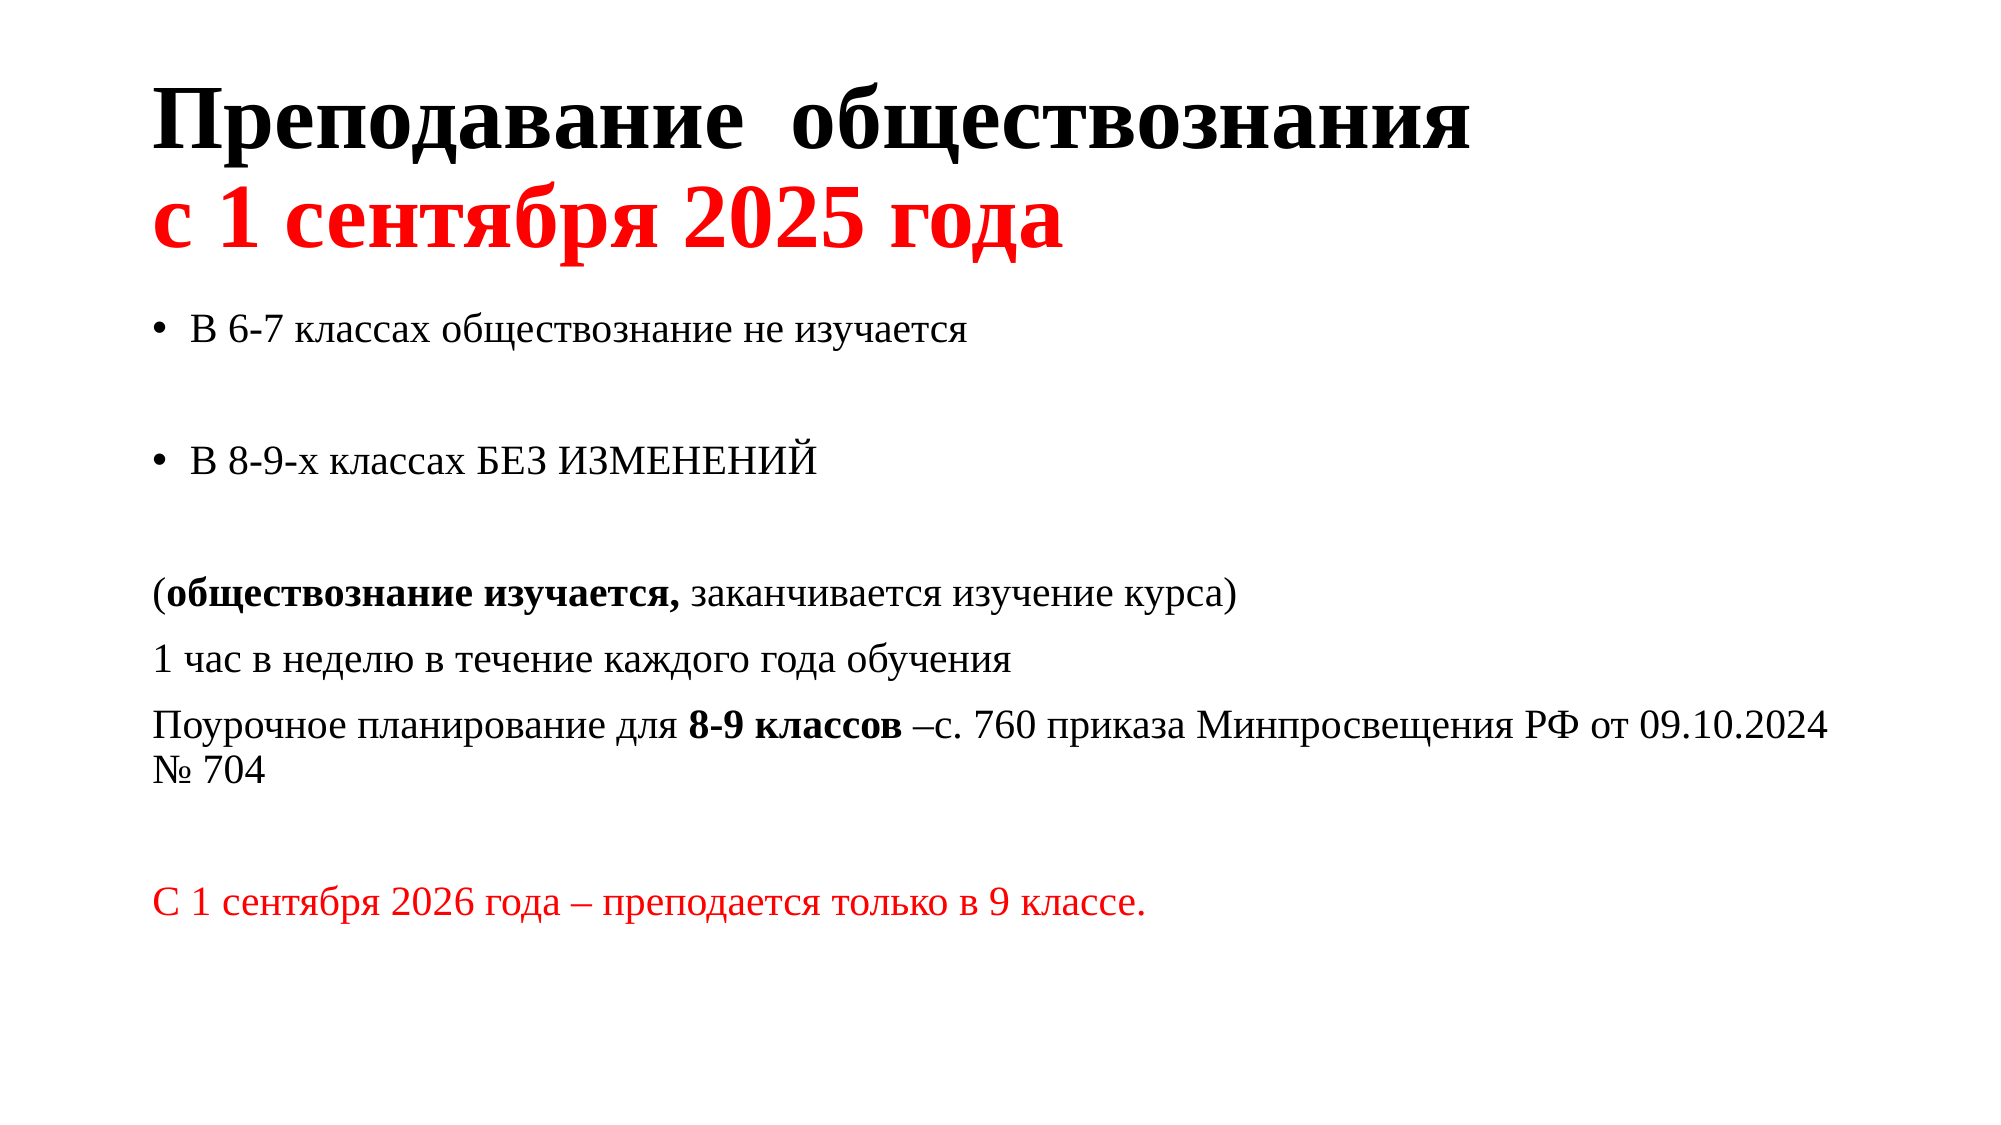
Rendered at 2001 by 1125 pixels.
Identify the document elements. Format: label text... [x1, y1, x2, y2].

title Преподавание обществознания с 1 сентября 2025 года [137, 59, 1863, 278]
list В 6-7 классах обществознание не изучается В 8-9-х классах БЕЗ ИЗМЕНЕНИЙ (обществознание изучается, заканчивается изучение курса) 1 час в неделю в течение каждого года обучения Поурочное планирование для 8-9 классов –с. 760 приказа Минпросвещения РФ от 09.10.2024 № 704 С 1 сентября 2026 года – преподается только в 9 классе. [137, 299, 1863, 1014]
